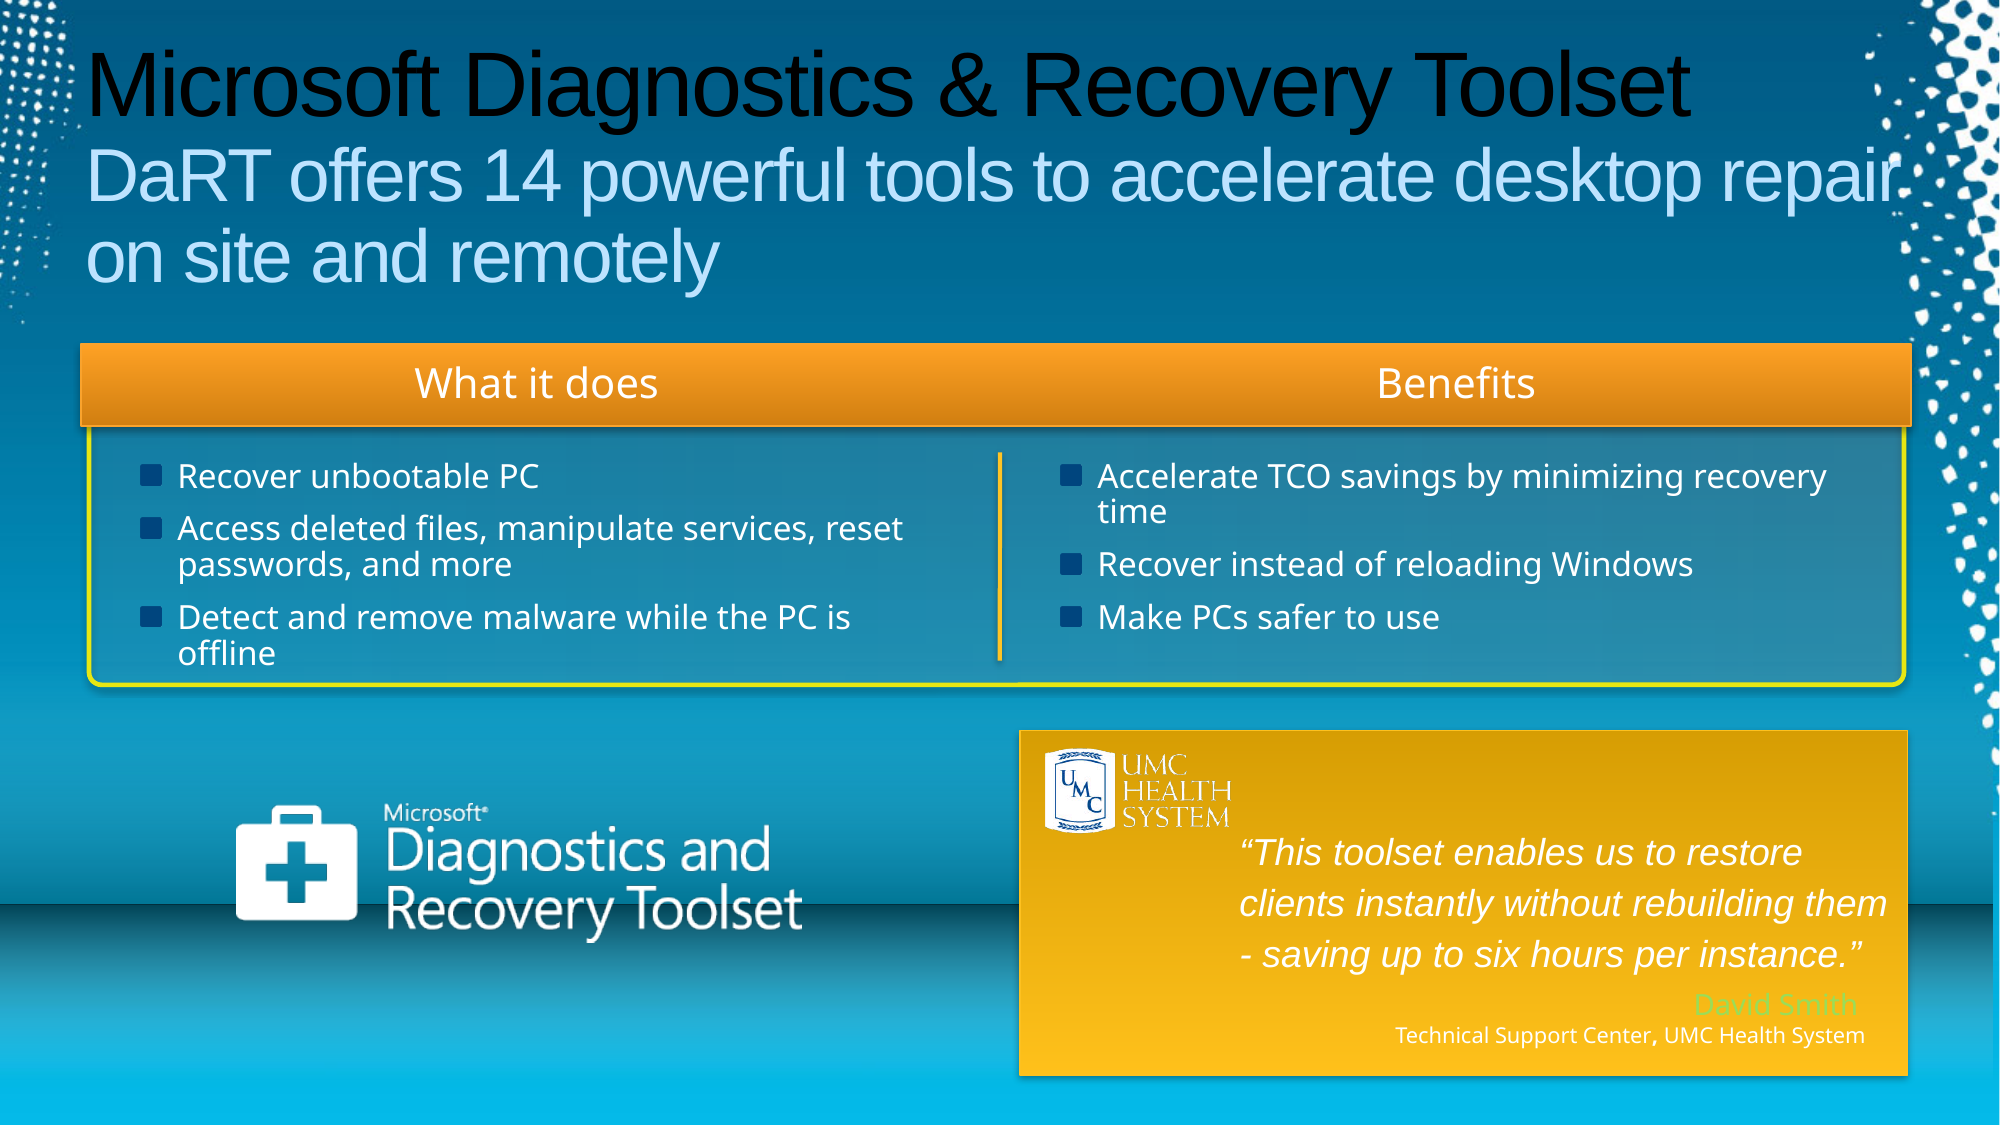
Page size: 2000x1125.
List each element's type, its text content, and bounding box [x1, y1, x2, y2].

picture [1938, 122, 1950, 133]
picture [1930, 291, 1941, 297]
picture [1948, 413, 1958, 424]
picture [17, 129, 23, 136]
picture [1932, 235, 1943, 241]
picture [1983, 404, 1992, 414]
picture [9, 84, 15, 91]
picture [47, 0, 57, 10]
picture [1972, 312, 1985, 322]
picture [1914, 164, 1923, 177]
picture [16, 22, 23, 34]
picture [1990, 492, 2000, 505]
picture [1963, 278, 1976, 291]
picture [33, 0, 42, 10]
picture [1978, 517, 1987, 527]
picture [1968, 481, 1978, 492]
picture [30, 14, 40, 23]
picture [1952, 502, 1967, 516]
picture [55, 62, 62, 69]
picture [42, 31, 53, 39]
picture [1915, 109, 1924, 119]
picture [41, 59, 48, 67]
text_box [78, 343, 1915, 685]
picture [16, 143, 21, 151]
picture [29, 27, 38, 38]
picture [1980, 460, 1987, 469]
picture [1993, 637, 2000, 652]
picture [1928, 399, 1939, 415]
picture [1995, 582, 2000, 595]
picture [56, 47, 64, 55]
picture [1929, 27, 1945, 45]
picture [1935, 431, 1946, 449]
picture [45, 16, 55, 24]
picture [1957, 187, 1971, 200]
picture [10, 69, 17, 78]
picture [1972, 570, 1986, 583]
picture [34, 101, 43, 111]
picture [11, 55, 21, 64]
picture [1921, 0, 1934, 8]
picture [1935, 379, 1948, 391]
picture [1946, 525, 1956, 533]
picture [33, 116, 40, 124]
picture [1981, 604, 2000, 620]
picture [1942, 269, 1953, 276]
picture [1922, 200, 1934, 207]
picture [13, 41, 25, 49]
picture [1992, 438, 2000, 448]
picture [18, 0, 29, 6]
picture [1919, 367, 1930, 378]
picture [1946, 155, 1961, 167]
picture [1953, 301, 1962, 312]
picture [26, 57, 34, 68]
picture [3, 10, 11, 18]
picture [1935, 177, 1945, 189]
picture [28, 42, 36, 53]
picture [1926, 344, 1939, 358]
picture [1984, 349, 1992, 357]
picture [0, 40, 9, 45]
picture [1993, 321, 2000, 339]
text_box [0, 621, 1993, 1082]
picture [1914, 274, 1920, 291]
picture [1941, 324, 1952, 332]
picture [0, 24, 9, 33]
picture [1963, 535, 1977, 550]
picture [1960, 392, 1970, 403]
picture [54, 76, 60, 83]
picture [1973, 368, 1982, 380]
picture [58, 32, 66, 41]
picture [1963, 589, 1976, 607]
picture [24, 72, 32, 79]
picture [1970, 426, 1980, 436]
picture [1935, 0, 2000, 306]
picture [0, 155, 5, 163]
picture [1963, 335, 1972, 344]
picture [1955, 557, 1965, 573]
picture [1993, 747, 2000, 765]
picture [43, 42, 49, 53]
picture [38, 74, 47, 80]
picture [1925, 141, 1935, 155]
picture [1950, 359, 1960, 366]
picture [1920, 257, 1932, 264]
picture [18, 13, 26, 19]
picture [1945, 213, 1955, 220]
picture [1942, 465, 1958, 483]
picture [1993, 691, 2000, 709]
picture [1958, 445, 1968, 460]
picture [1914, 308, 1929, 326]
picture [1988, 547, 2000, 561]
picture [1925, 87, 1941, 99]
picture [1994, 382, 2000, 391]
picture [33, 88, 42, 97]
picture [6, 97, 12, 105]
title Microsoft Diagnostics & Recovery Toolset DaRT offers 14 powerful tools to accelerate desktop repair on site and remotely [85, 37, 1914, 302]
picture [1955, 246, 1965, 256]
picture [31, 131, 37, 138]
